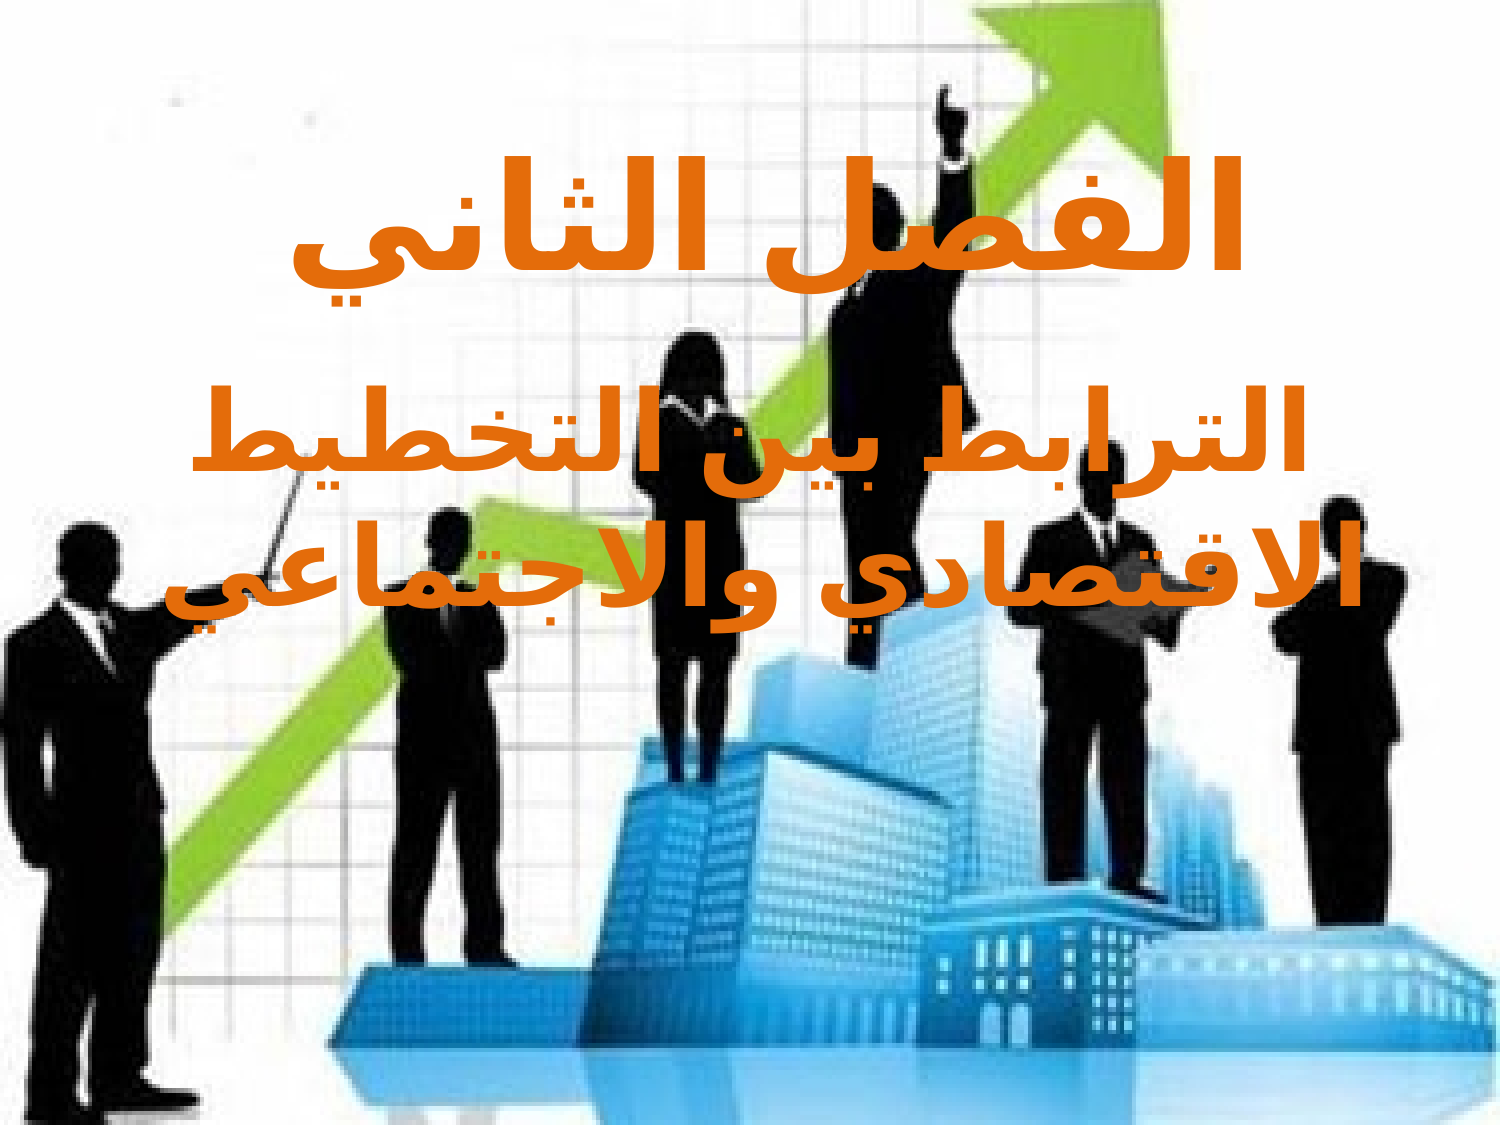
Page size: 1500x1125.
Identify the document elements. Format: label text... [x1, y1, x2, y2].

title الفصل الثاني [112, 35, 1388, 351]
subtitle الترابط بين التخطيط الاقتصادي والاجتماعي [35, 351, 1465, 808]
picture [0, 0, 1500, 1125]
